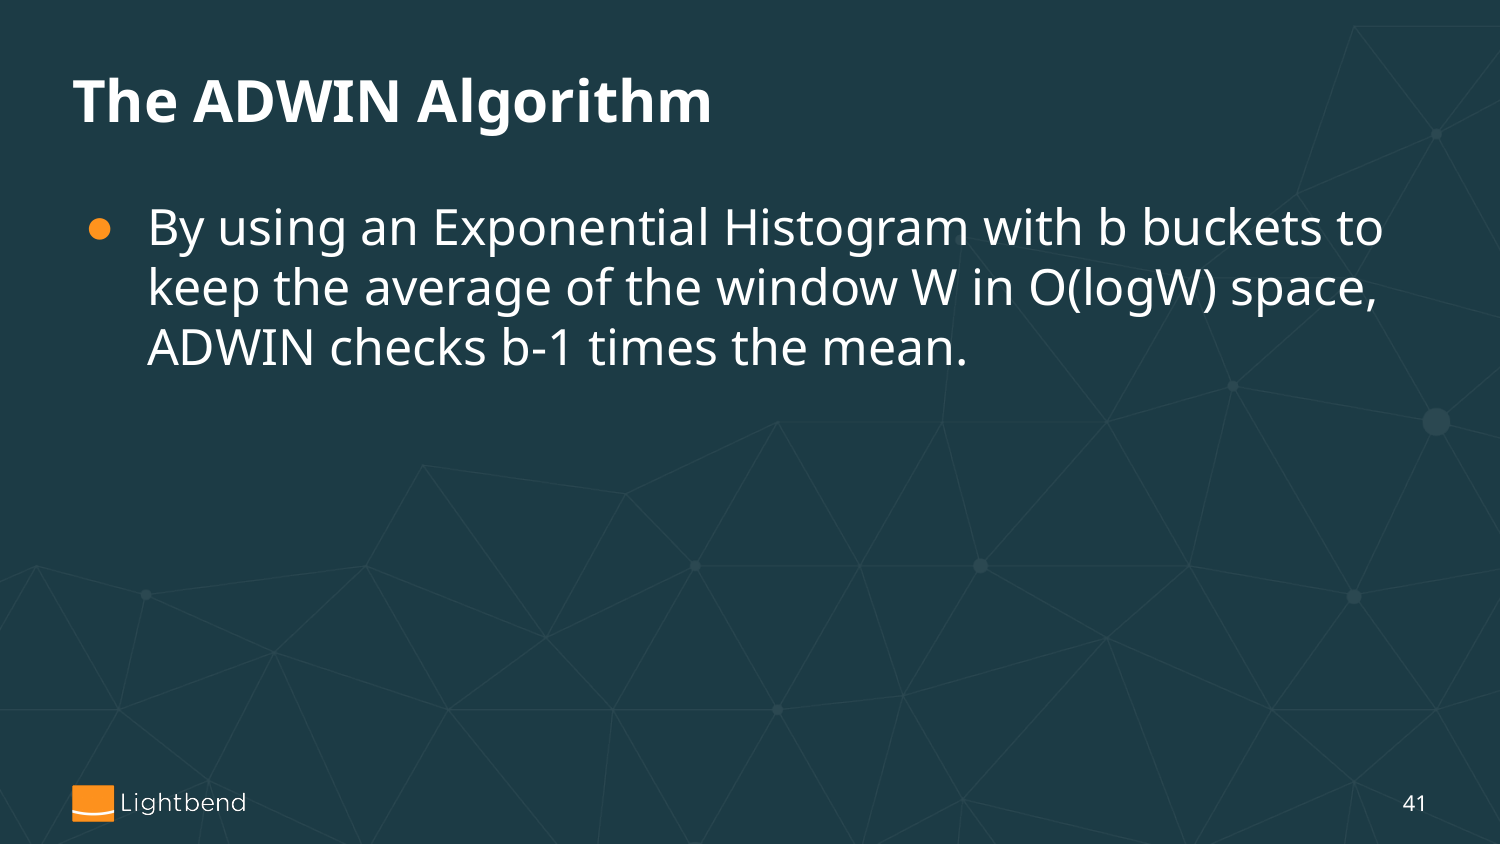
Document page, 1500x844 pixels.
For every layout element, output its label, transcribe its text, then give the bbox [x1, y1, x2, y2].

list By using an Exponential Histogram with b buckets to keep the average of the window W in O(logW) space, ADWIN checks b-1 times the mean. [72, 195, 1428, 760]
title The ADWIN Algorithm [72, 54, 1428, 153]
slide_number ‹#› [1090, 782, 1428, 827]
picture [72, 785, 245, 822]
